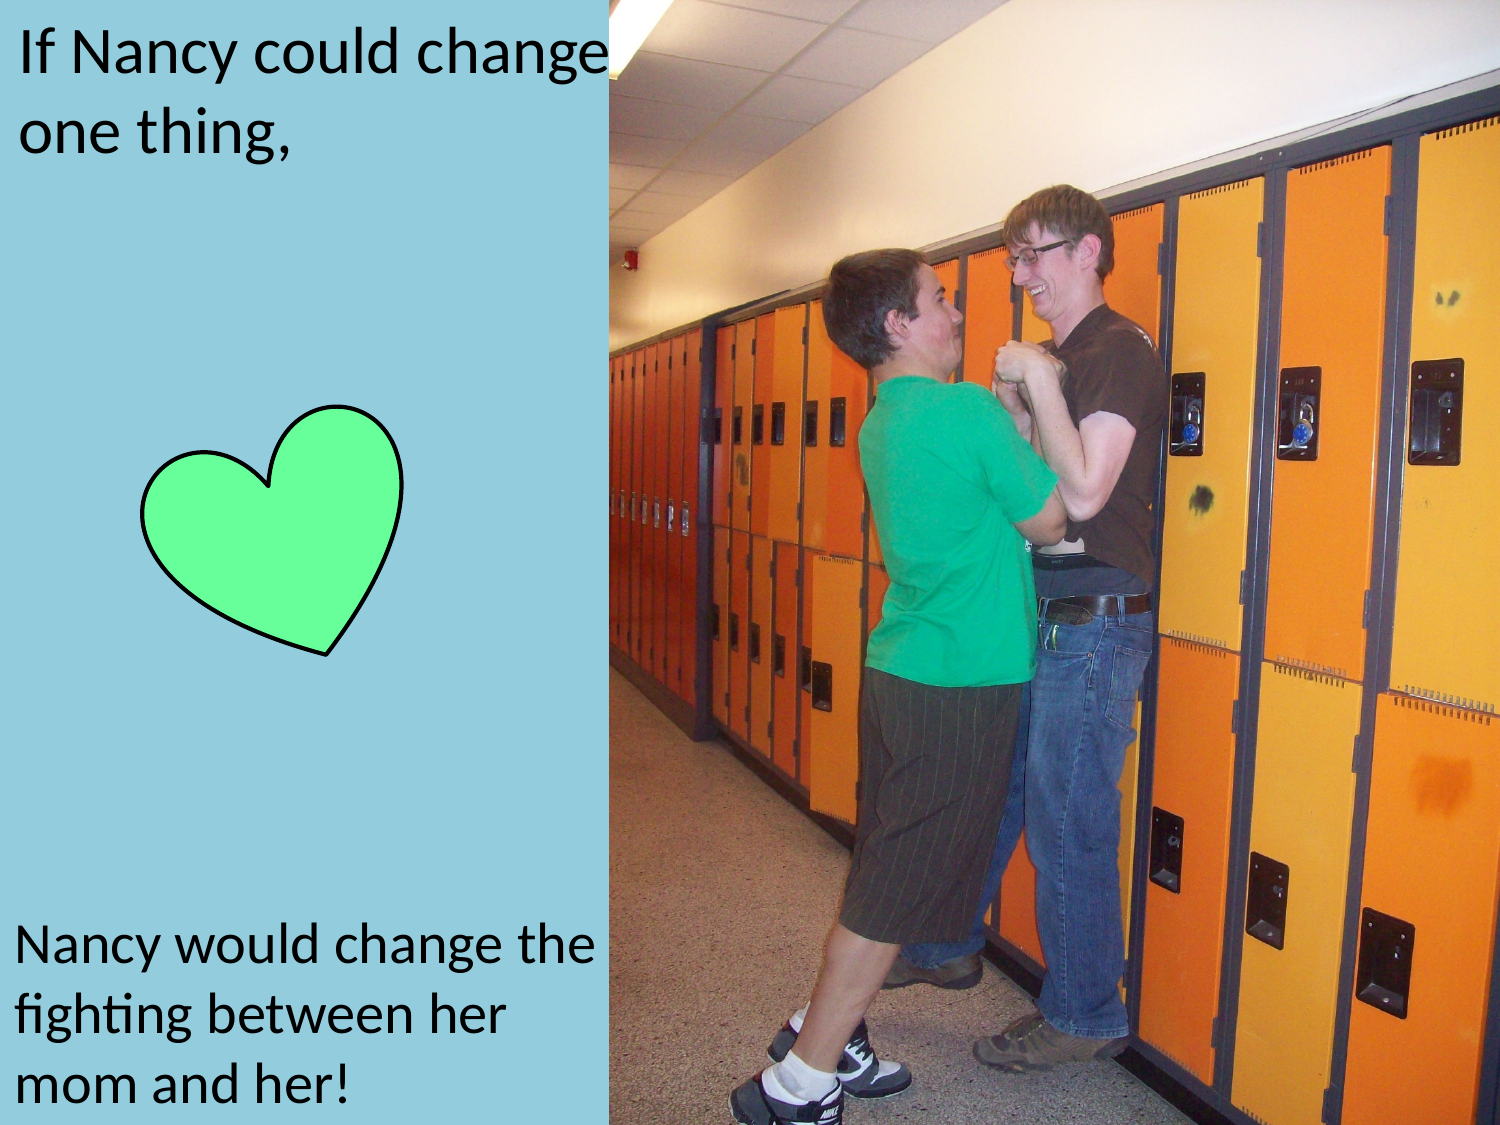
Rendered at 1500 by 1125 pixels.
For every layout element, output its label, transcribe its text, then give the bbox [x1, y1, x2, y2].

text_box If Nancy could change one thing, [3, 0, 607, 255]
text_box Nancy would change the fighting between her mom and her! [0, 897, 604, 1123]
text_box [140, 404, 404, 657]
picture [609, 0, 1500, 1125]
